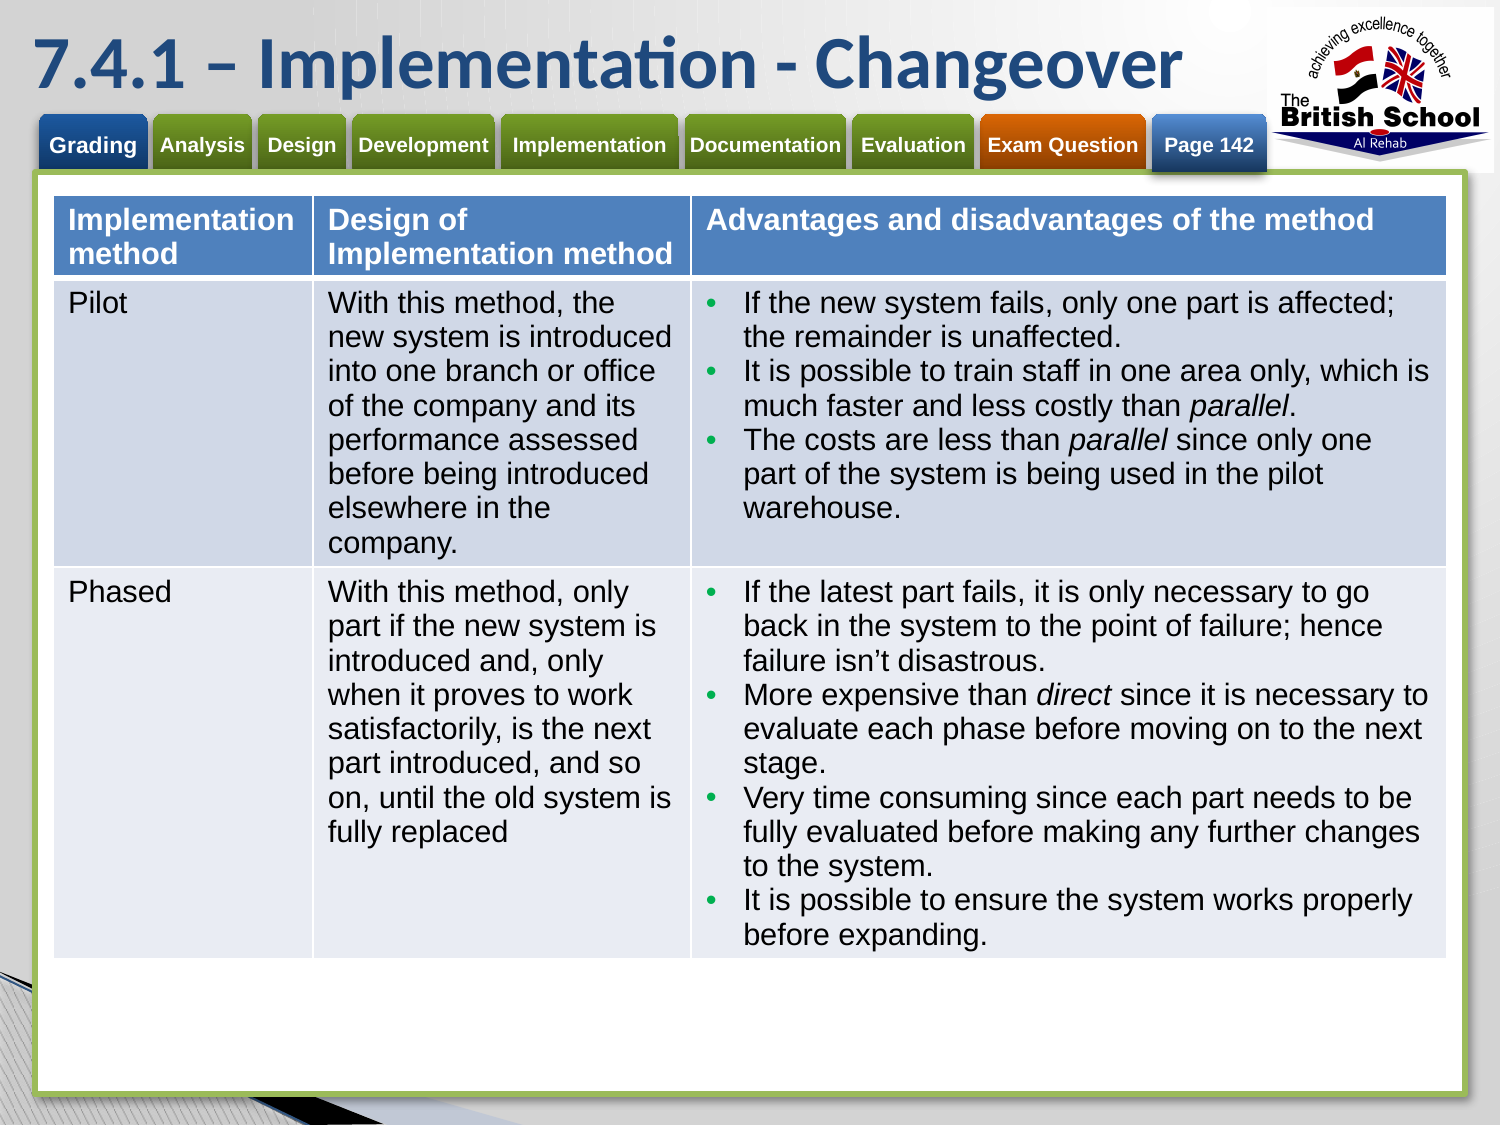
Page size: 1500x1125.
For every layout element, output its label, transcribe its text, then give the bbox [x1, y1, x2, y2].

table_cell With this method, the new system is introduced into one branch or office of the company and its performance assessed before being introduced elsewhere in the company. [314, 281, 690, 566]
table_cell Pilot [54, 281, 312, 566]
text_box Page 142 [1151, 113, 1268, 173]
picture [1267, 7, 1495, 173]
table_cell If the new system fails, only one part is affected; the remainder is unaffected. It is possible to train staff in one area only, which is much faster and less costly than parallel. The costs are less than parallel since only one part of the system is being used in the pilot warehouse. [692, 281, 1446, 566]
table_header Implementation method [54, 196, 312, 275]
table_header Advantages and disadvantages of the method [692, 196, 1446, 275]
title 7.4.1 – Implementation - Changeover [17, 7, 1268, 110]
picture [281, 1114, 303, 1125]
table_cell If the latest part fails, it is only necessary to go back in the system to the point of failure; hence failure isn’t disastrous. More expensive than direct since it is necessary to evaluate each phase before moving on to the next stage. Very time consuming since each part needs to be fully evaluated before making any further changes to the system. It is possible to ensure the system works properly before expanding. [692, 568, 1446, 958]
table_cell With this method, only part if the new system is introduced and, only when it proves to work satisfactorily, is the next part introduced, and so on, until the old system is fully replaced [314, 568, 690, 958]
table_cell Phased [54, 568, 312, 958]
table_header Design of Implementation method [314, 196, 690, 275]
